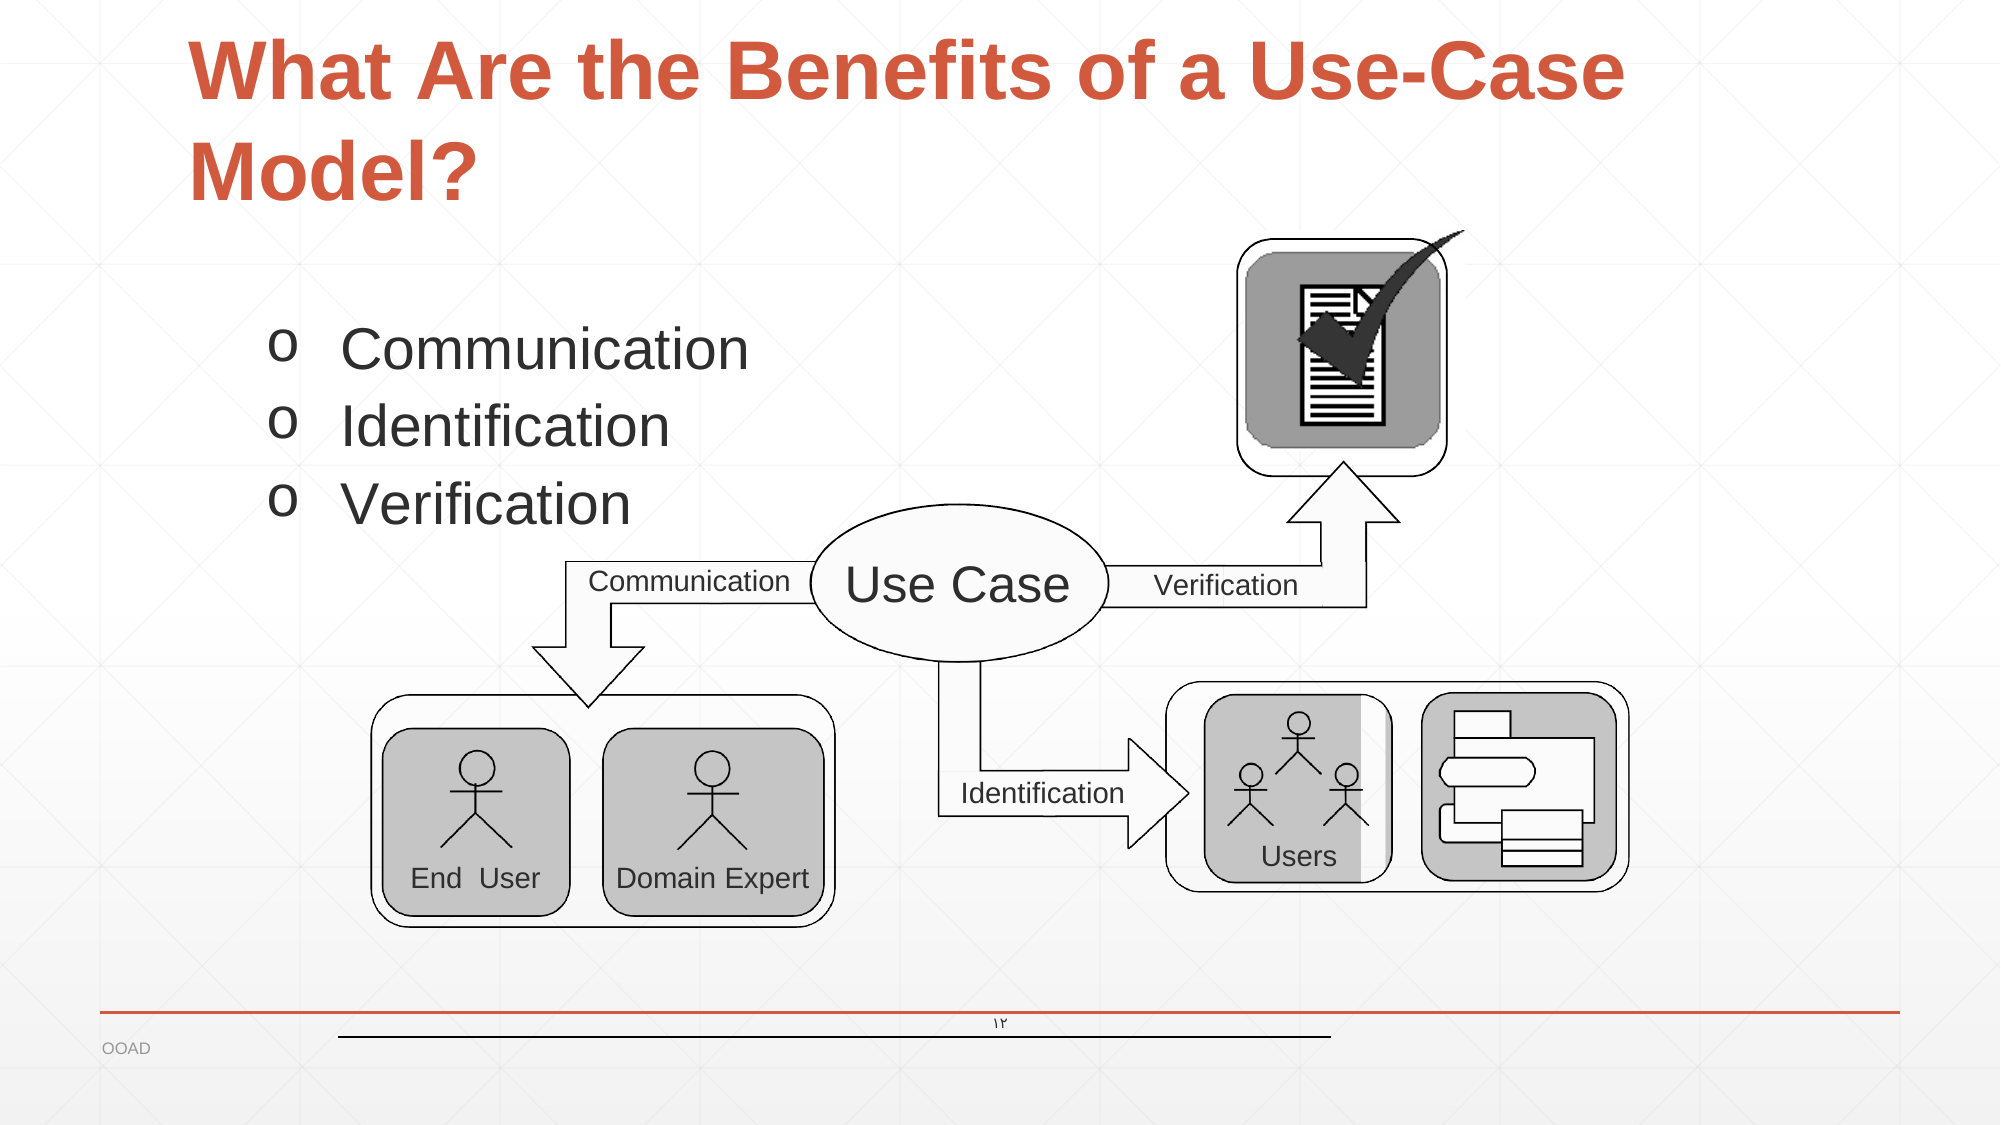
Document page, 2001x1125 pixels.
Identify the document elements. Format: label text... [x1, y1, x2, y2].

text_box Identification [958, 774, 1128, 810]
text_box [814, 503, 1104, 562]
text_box Communication [586, 562, 795, 598]
text_box [1285, 460, 1402, 562]
text_box End User [408, 859, 543, 895]
text_box Communication Identification Verification [263, 310, 812, 537]
text_box [1290, 463, 1397, 562]
text_box ١٢ [990, 1015, 1010, 1032]
text_box Domain Expert [614, 859, 812, 895]
text_box [370, 562, 1630, 928]
text_box Verification [1151, 565, 1300, 602]
text_box [1236, 238, 1448, 478]
text_box [1244, 230, 1466, 450]
text_box Users [1259, 836, 1340, 873]
title What Are the Benefits of a Use-Case Model? [188, 16, 1811, 217]
text_box Use Case [842, 550, 1073, 613]
text_box [818, 506, 1101, 562]
footer OOAD [99, 723, 1106, 1125]
